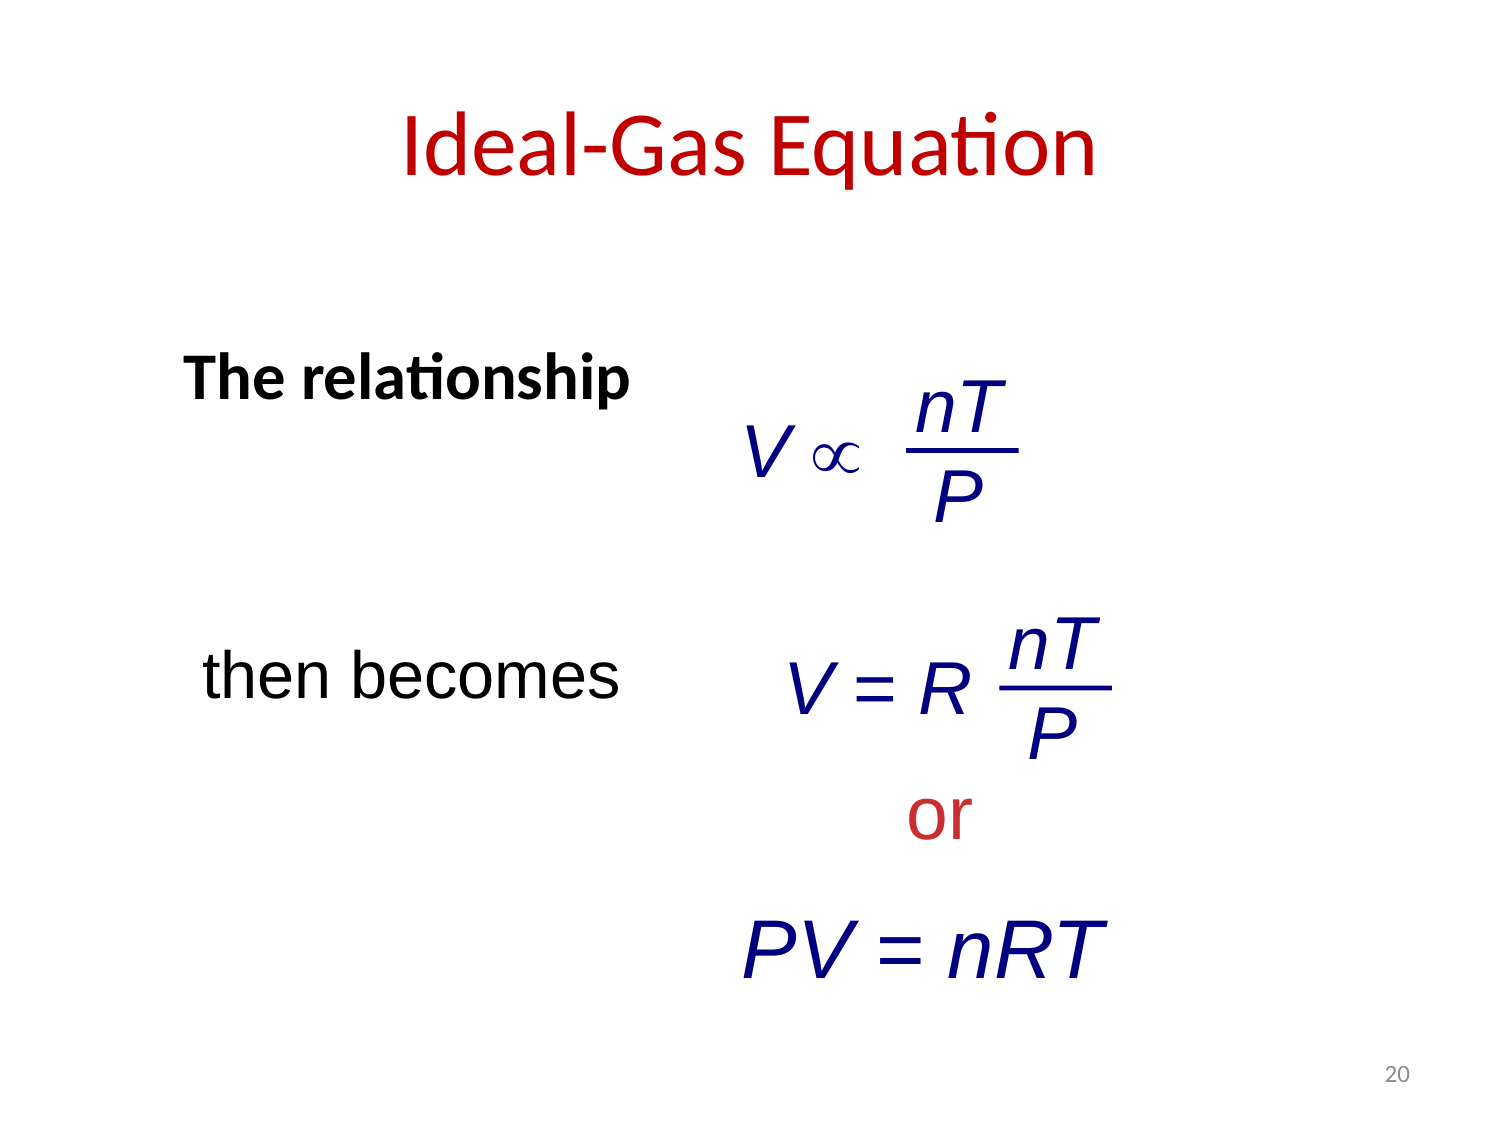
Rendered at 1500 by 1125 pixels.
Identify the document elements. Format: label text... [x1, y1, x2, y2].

text_box PV = nRT [727, 887, 1119, 1003]
slide_number 20 [1074, 1042, 1425, 1103]
text_box then becomes [187, 624, 637, 720]
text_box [724, 349, 1019, 546]
list The relationship [112, 324, 750, 425]
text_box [767, 587, 1113, 783]
title Ideal-Gas Equation [75, 45, 1425, 233]
text_box or [891, 791, 989, 862]
